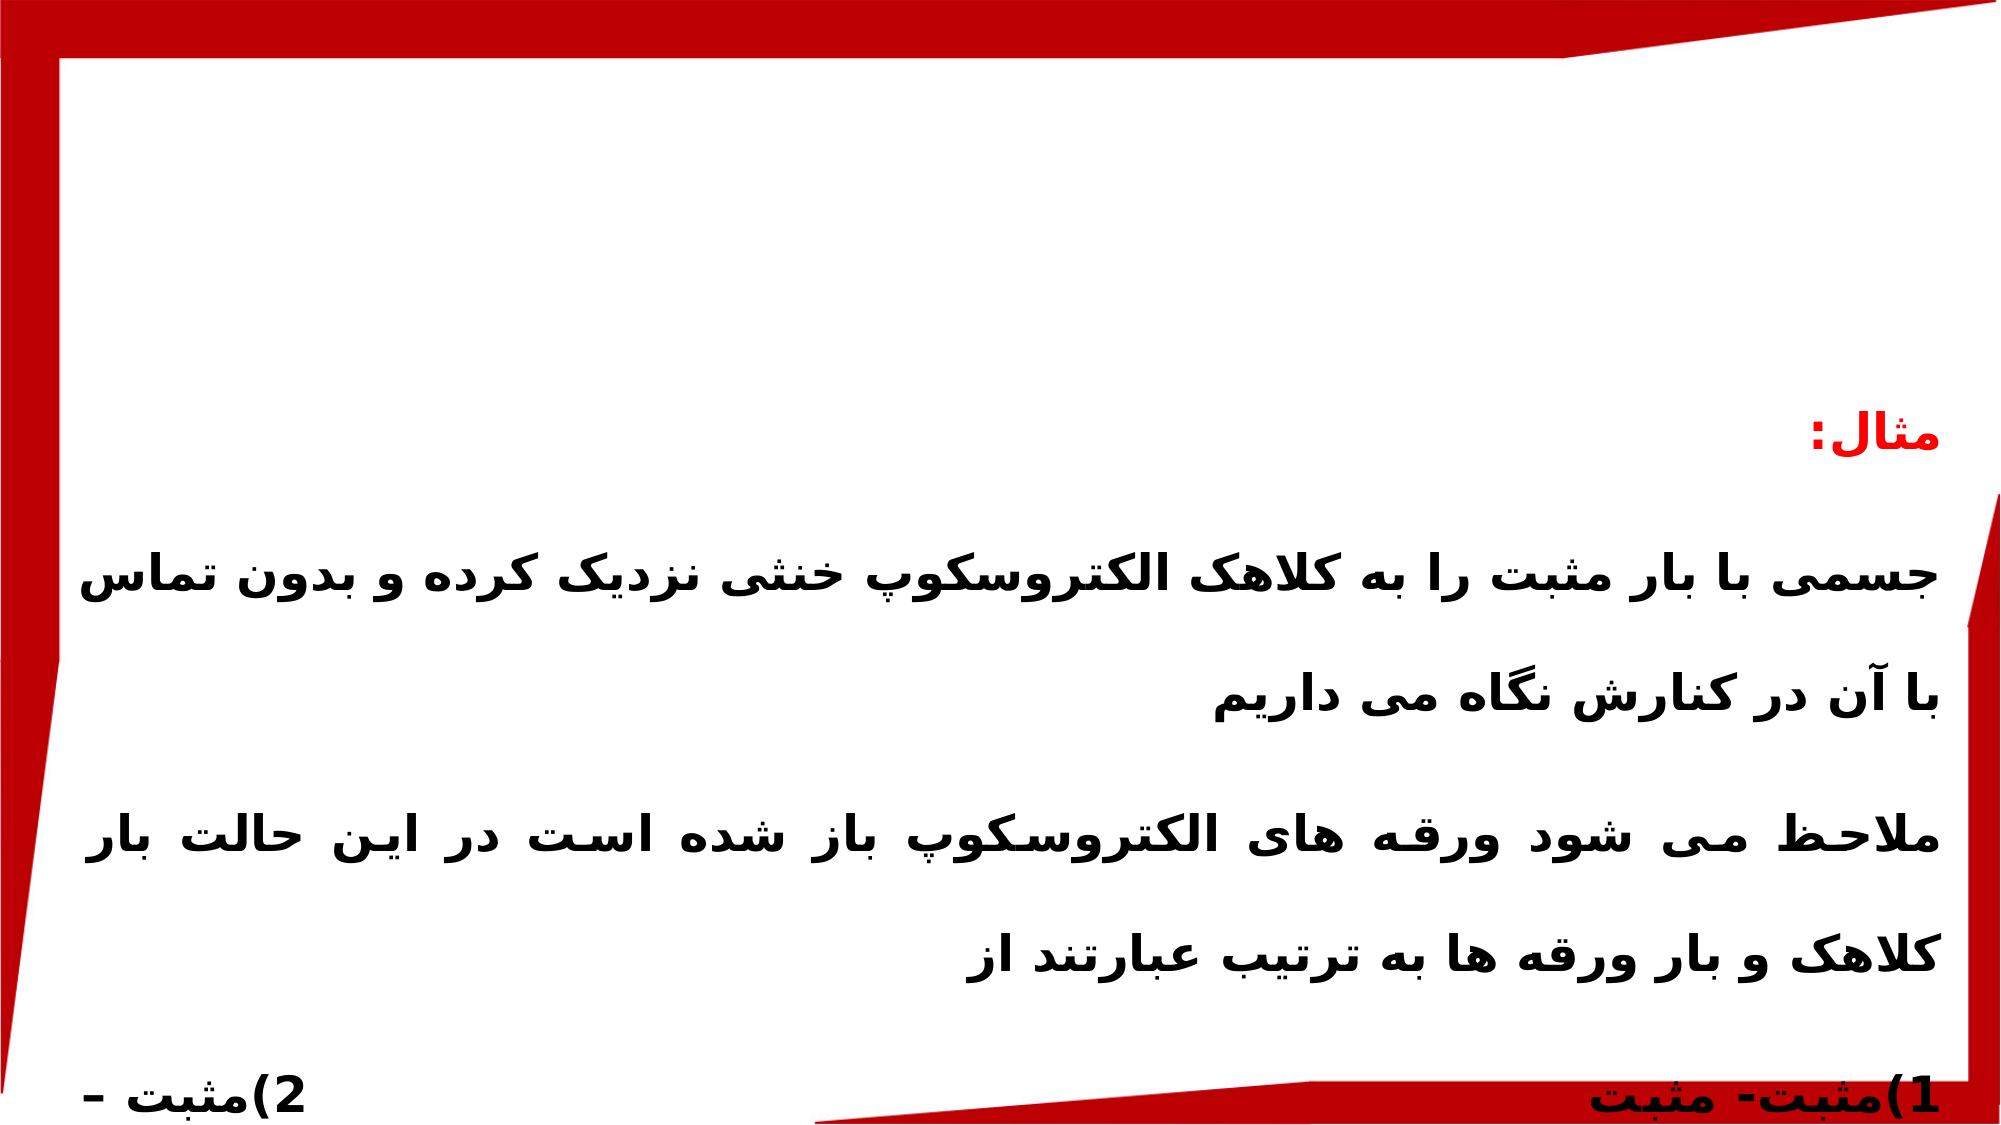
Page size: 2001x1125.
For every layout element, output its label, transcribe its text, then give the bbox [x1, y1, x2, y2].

picture [0, 0, 2001, 1125]
text_box مثال: جسمی با بار مثبت را به کلاهک الکتروسکوپ خنثی نزدیک کرده و بدون تماس با آن در کنارش نگاه می داریم ملاحظ می شود ورقه های الکتروسکوپ باز شده است در این حالت بار کلاهک و بار ورقه ها به ترتیب عبارتند از 1)مثبت- مثبت 2)مثبت – منفی 3)منفی- مثبت 4)منفی- منفی [64, 332, 1958, 1125]
